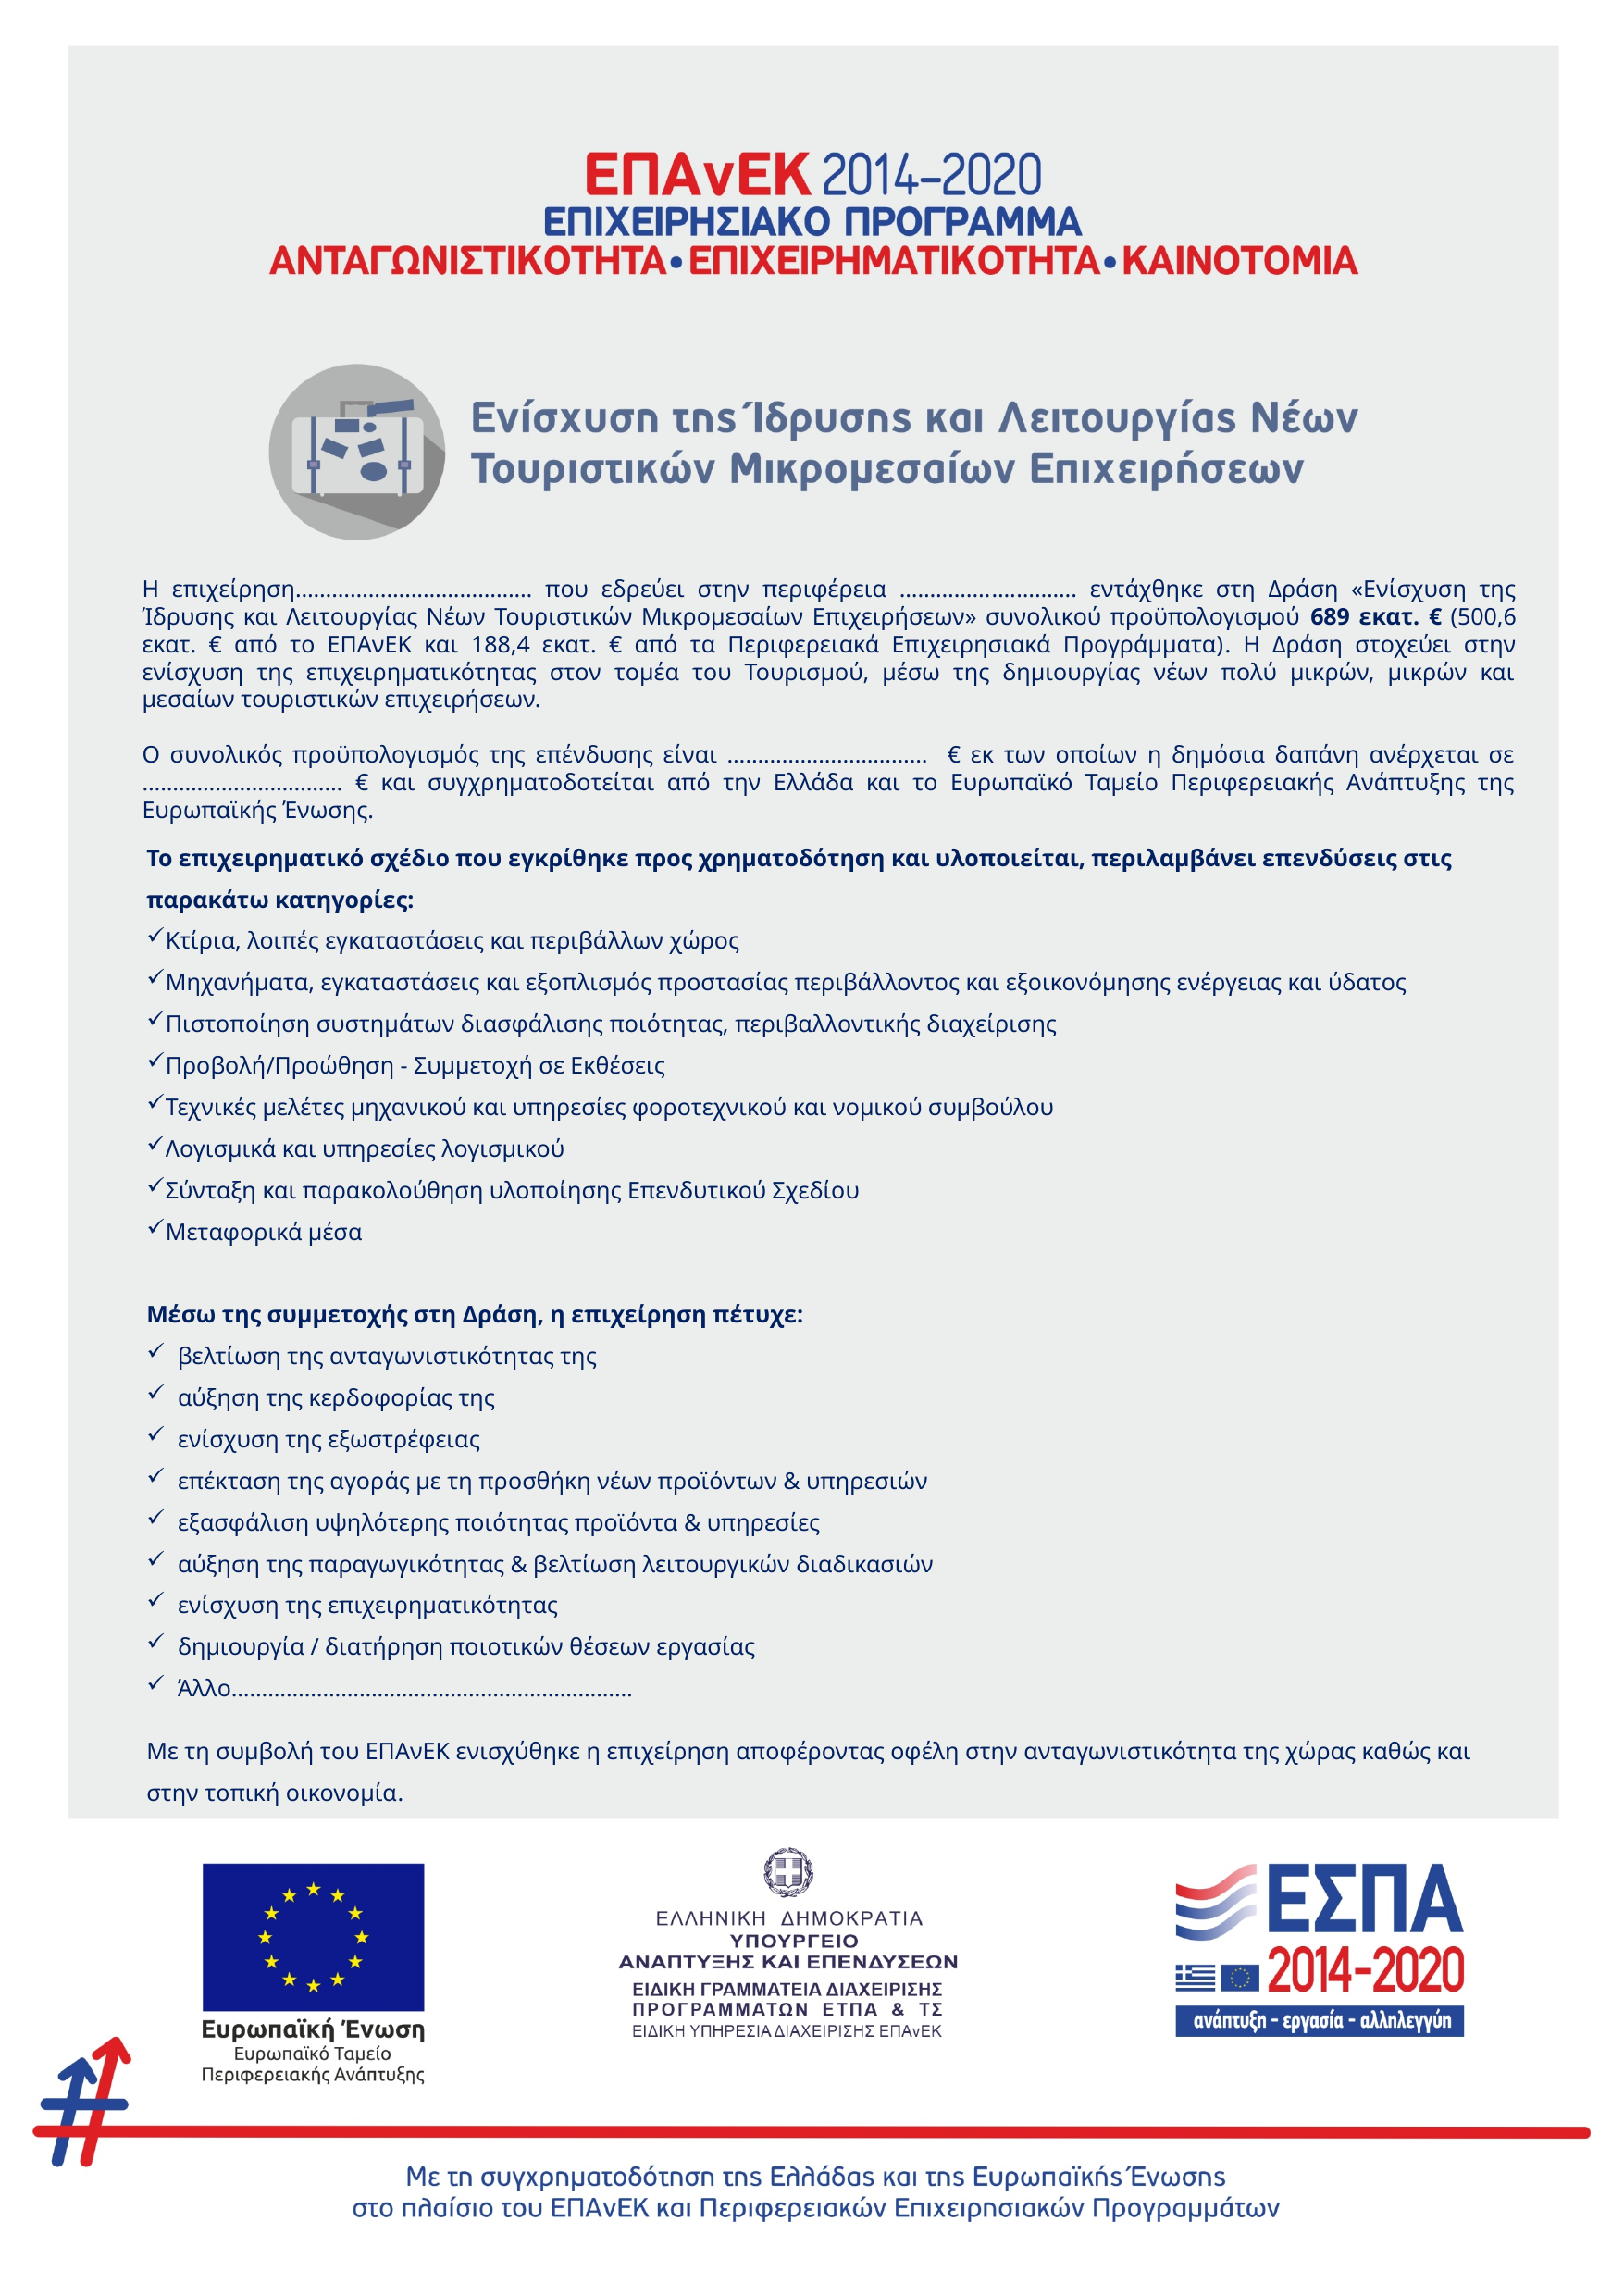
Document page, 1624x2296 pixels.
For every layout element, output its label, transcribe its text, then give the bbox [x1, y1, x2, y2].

picture [32, 45, 1591, 2222]
text_box Το επιχειρηματικό σχέδιο που εγκρίθηκε προς χρηματοδότηση και υλοποιείται, περιλαμβάνει επενδύσεις στις παρακάτω κατηγορίες: Κτίρια, λοιπές εγκαταστάσεις και περιβάλλων χώρος Μηχανήματα, εγκαταστάσεις και εξοπλισμός προστασίας περιβάλλοντος και εξοικονόμησης ενέργειας και ύδατος Πιστοποίηση συστημάτων διασφάλισης ποιότητας, περιβαλλοντικής διαχείρισης Προβολή/Προώθηση - Συμμετοχή σε Εκθέσεις Τεχνικές μελέτες μηχανικού και υπηρεσίες φοροτεχνικού και νομικού συμβούλου Λογισμικά και υπηρεσίες λογισμικού Σύνταξη και παρακολούθηση υλοποίησης Επενδυτικού Σχεδίου Μεταφορικά μέσα Μέσω της συμμετοχής στη Δράση, η επιχείρηση πέτυχε: βελτίωση της ανταγωνιστικότητας της αύξηση της κερδοφορίας της ενίσχυση της εξωστρέφειας επέκταση της αγοράς με τη προσθήκη νέων προϊόντων & υπηρεσιών εξασφάλιση υψηλότερης ποιότητας προϊόντα & υπηρεσίες αύξηση της παραγωγικότητας & βελτίωση λειτουργικών διαδικασιών ενίσχυση της επιχειρηματικότητας δημιουργία / διατήρηση ποιοτικών θέσεων εργασίας Άλλο………………………………………………………… Με τη συμβολή του ΕΠΑνΕΚ ενισχύθηκε η επιχείρηση αποφέροντας οφέλη στην ανταγωνιστικότητα της χώρας καθώς και στην τοπική οικονομία. [132, 822, 1532, 1841]
text_box Η επιχείρηση………………………………… που εδρεύει στην περιφέρεια ……………….………. εντάχθηκε στη Δράση «Ενίσχυση της Ίδρυσης και Λειτουργίας Νέων Τουριστικών Μικρομεσαίων Επιχειρήσεων» συνολικού προϋπολογισμού 689 εκατ. € (500,6 εκατ. € από το ΕΠΑνΕΚ και 188,4 εκατ. € από τα Περιφερειακά Επιχειρησιακά Προγράμματα). Η Δράση στοχεύει στην ενίσχυση της επιχειρηματικότητας στον τομέα του Τουρισμού, μέσω της δημιουργίας νέων πολύ μικρών, μικρών και μεσαίων τουριστικών επιχειρήσεων. Ο συνολικός προϋπολογισμός της επένδυσης είναι …………………………… € εκ των οποίων η δημόσια δαπάνη ανέρχεται σε …………………………… € και συγχρηματοδοτείται από την Ελλάδα και το Ευρωπαϊκό Ταμείο Περιφερειακής Ανάπτυξης της Ευρωπαϊκής Ένωσης. [128, 566, 1531, 830]
